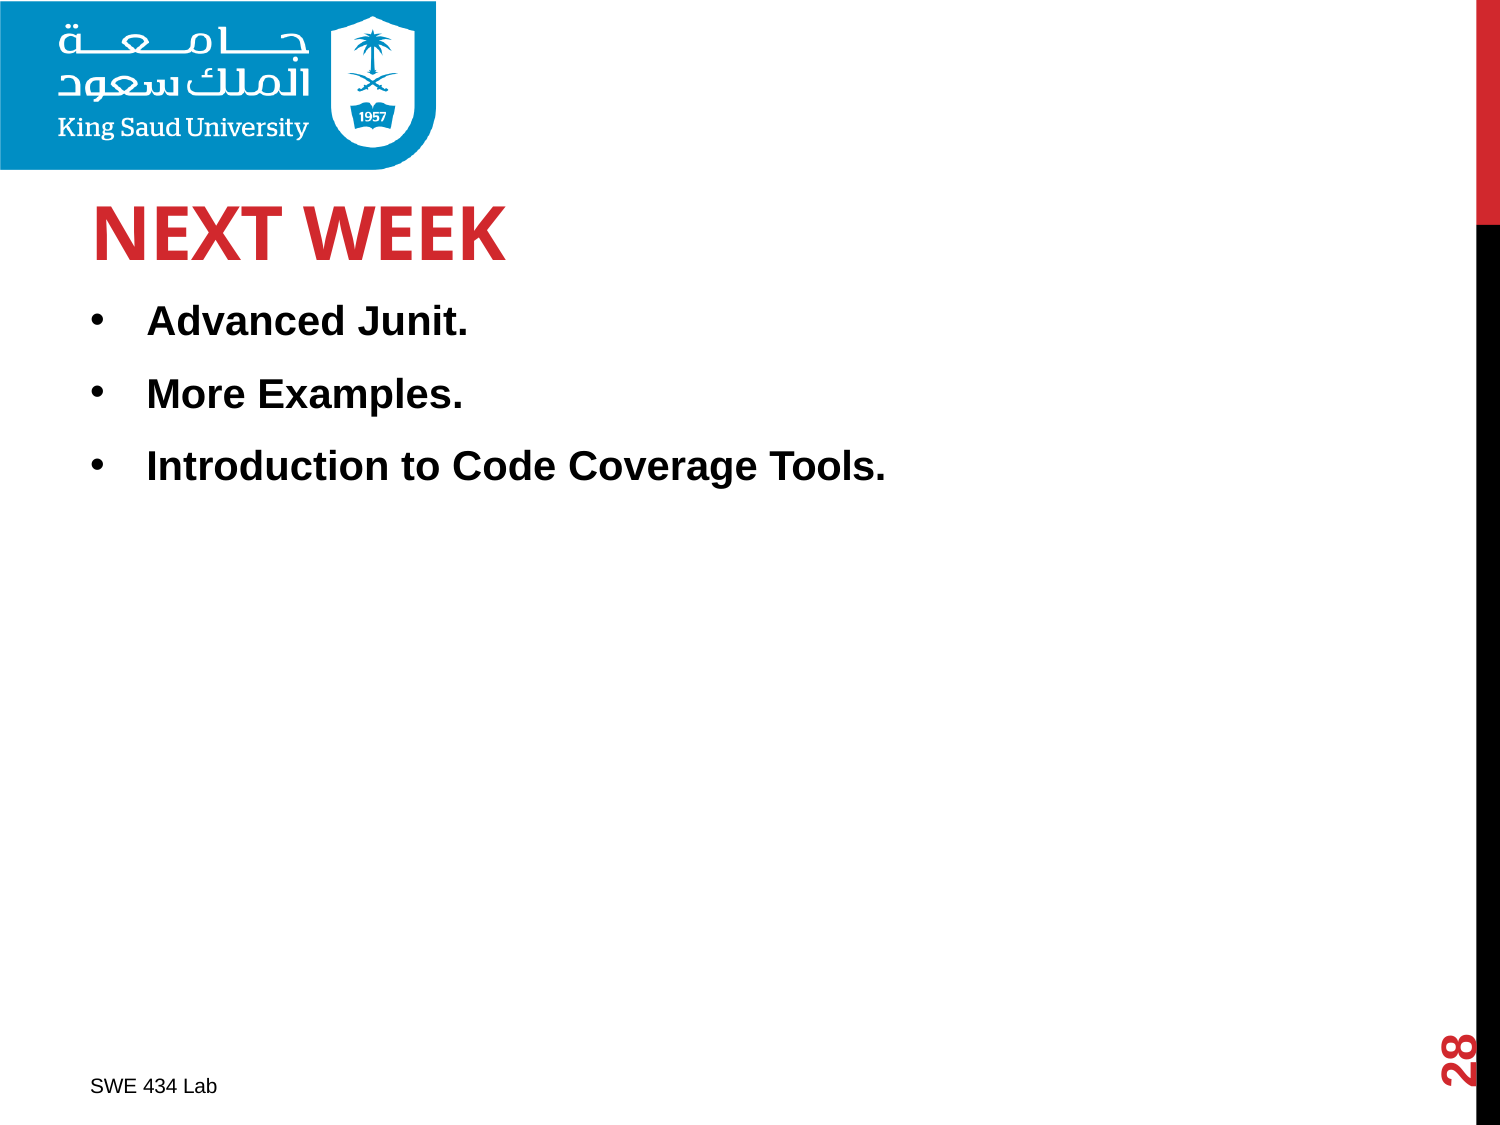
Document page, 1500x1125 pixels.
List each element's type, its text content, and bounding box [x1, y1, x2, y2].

text_box [0, 0, 438, 175]
text_box 28 [1433, 1030, 1489, 1091]
title NEXT WEEK [75, 184, 1425, 373]
text_box Advanced Junit. More Examples. Introduction to Code Coverage Tools. [87, 293, 891, 489]
footer SWE 434 Lab [87, 1074, 220, 1125]
